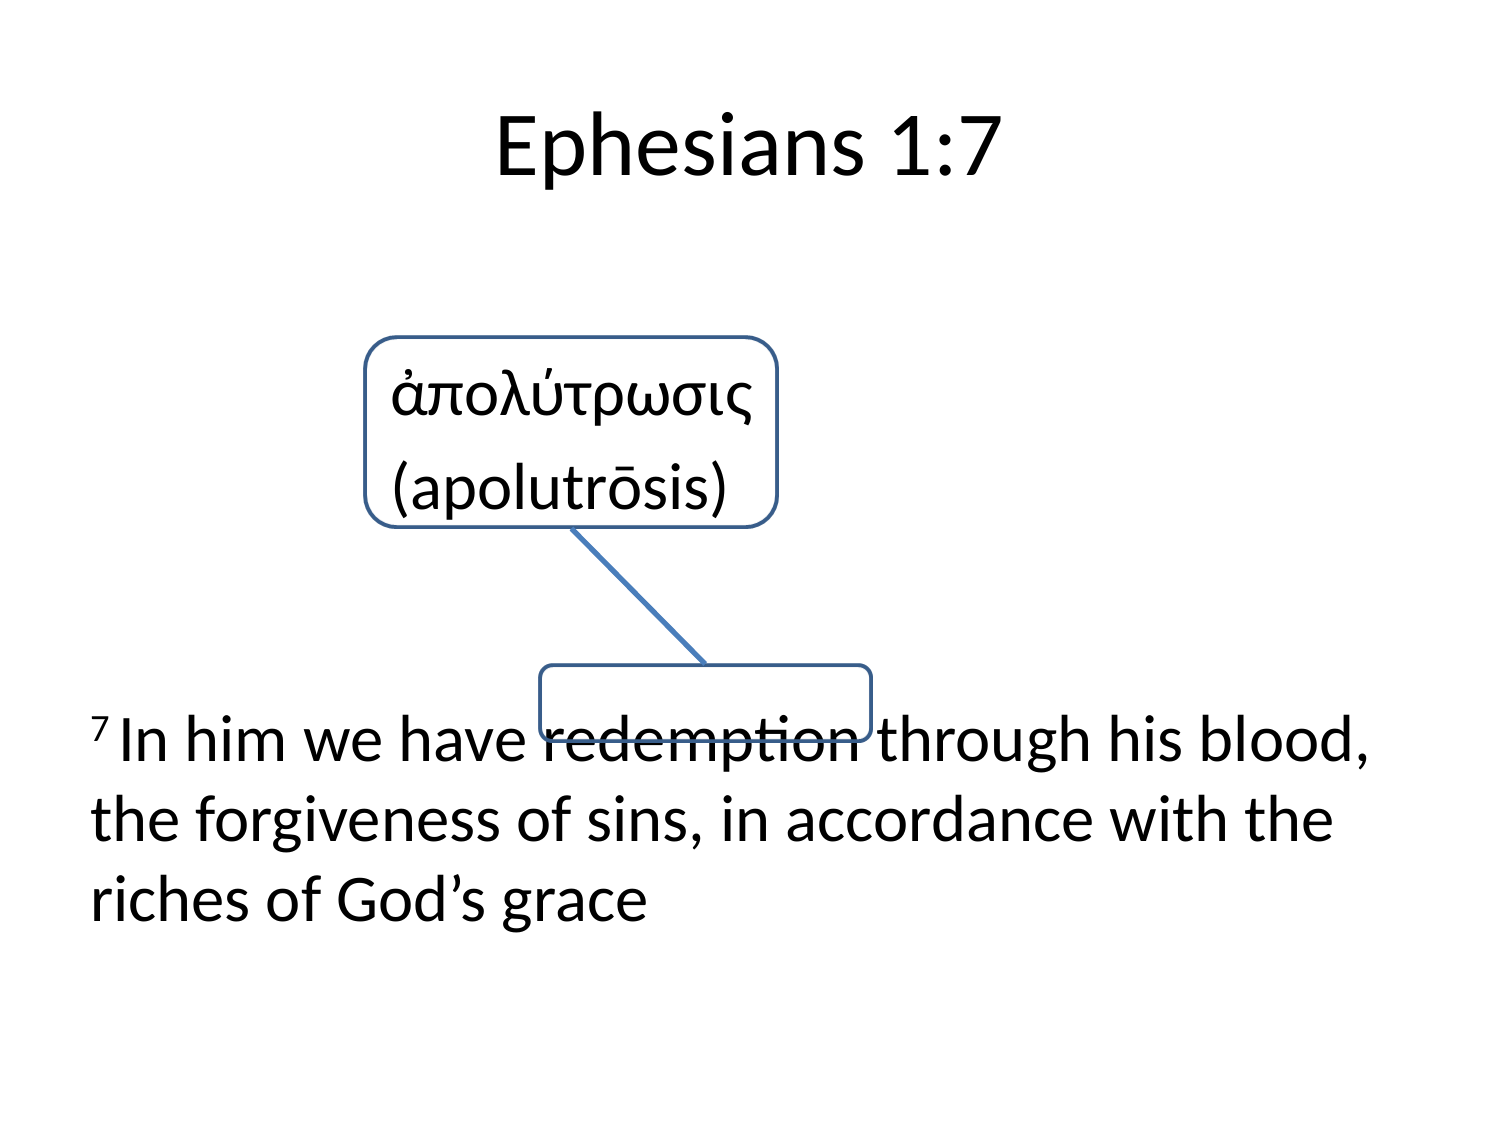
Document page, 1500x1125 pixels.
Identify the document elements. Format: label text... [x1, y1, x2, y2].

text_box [571, 528, 706, 665]
picture [537, 663, 873, 744]
list ἀπολύτρωσις (apolutrōsis) 7 In him we have redemption through his blood, the forgiveness of sins, in accordance with the riches of God’s grace [75, 262, 1425, 1005]
picture [363, 335, 780, 529]
title Ephesians 1:7 [75, 45, 1425, 233]
